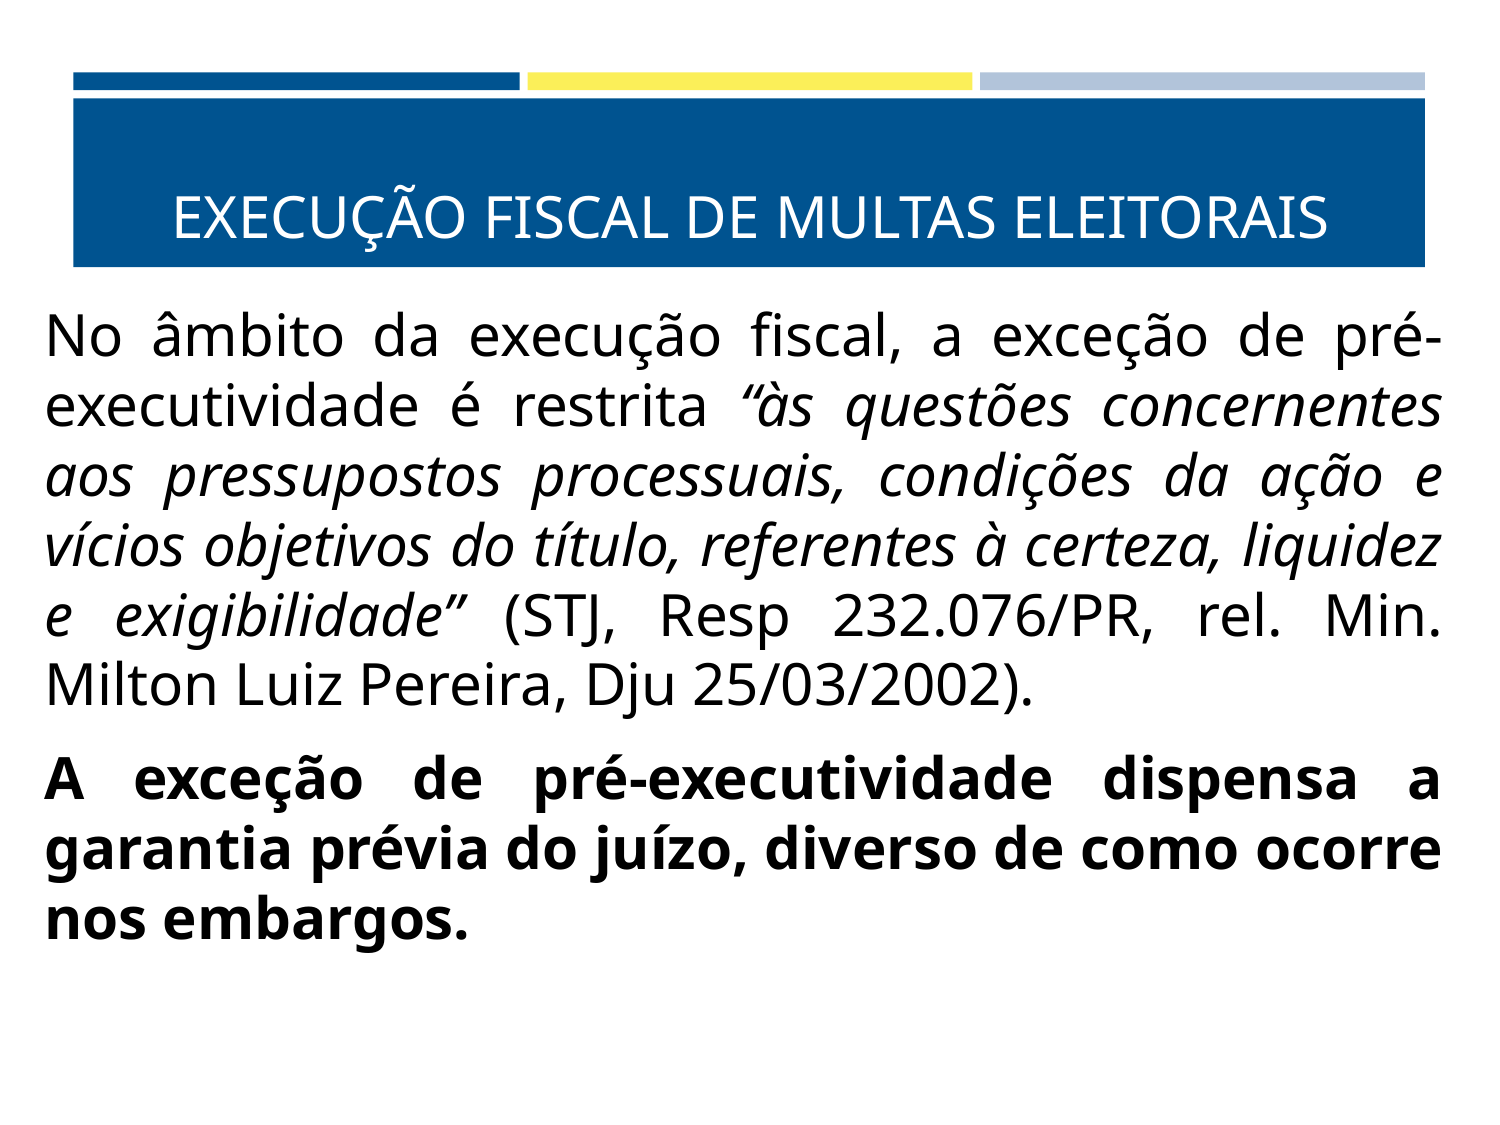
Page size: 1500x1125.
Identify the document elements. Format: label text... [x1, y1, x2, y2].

list No âmbito da execução fiscal, a exceção de pré-executividade é restrita “às questões concernentes aos pressupostos processuais, condições da ação e vícios objetivos do título, referentes à certeza, liquidez e exigibilidade” (STJ, Resp 232.076/PR, rel. Min. Milton Luiz Pereira, Dju 25/03/2002). A exceção de pré-executividade dispensa a garantia prévia do juízo, diverso de como ocorre nos embargos. [29, 290, 1459, 1094]
title EXECUÇÃO FISCAL DE MULTAS ELEITORAIS [95, 112, 1406, 259]
